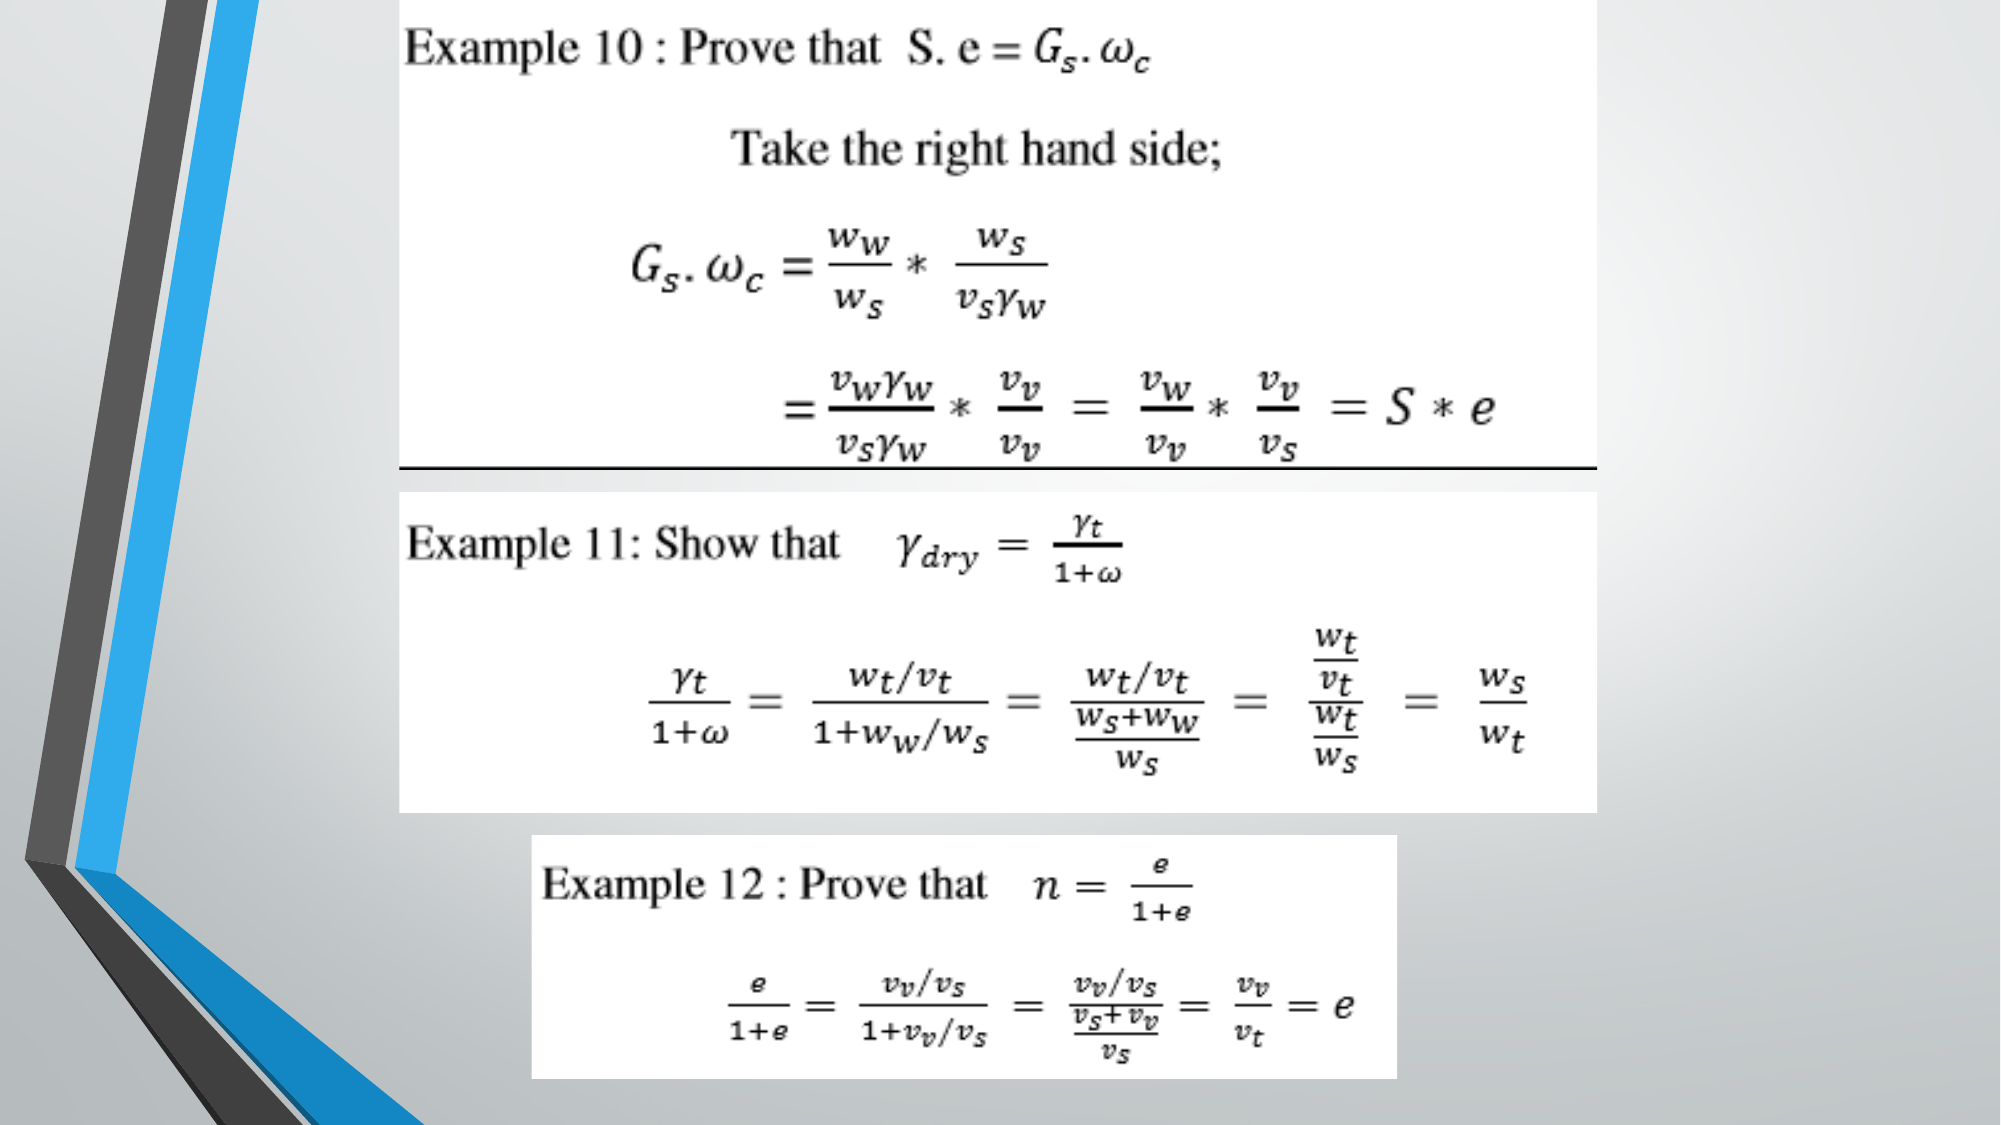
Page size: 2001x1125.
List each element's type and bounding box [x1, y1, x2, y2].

picture [399, 492, 1598, 813]
picture [399, 0, 1598, 470]
picture [531, 835, 1398, 1079]
